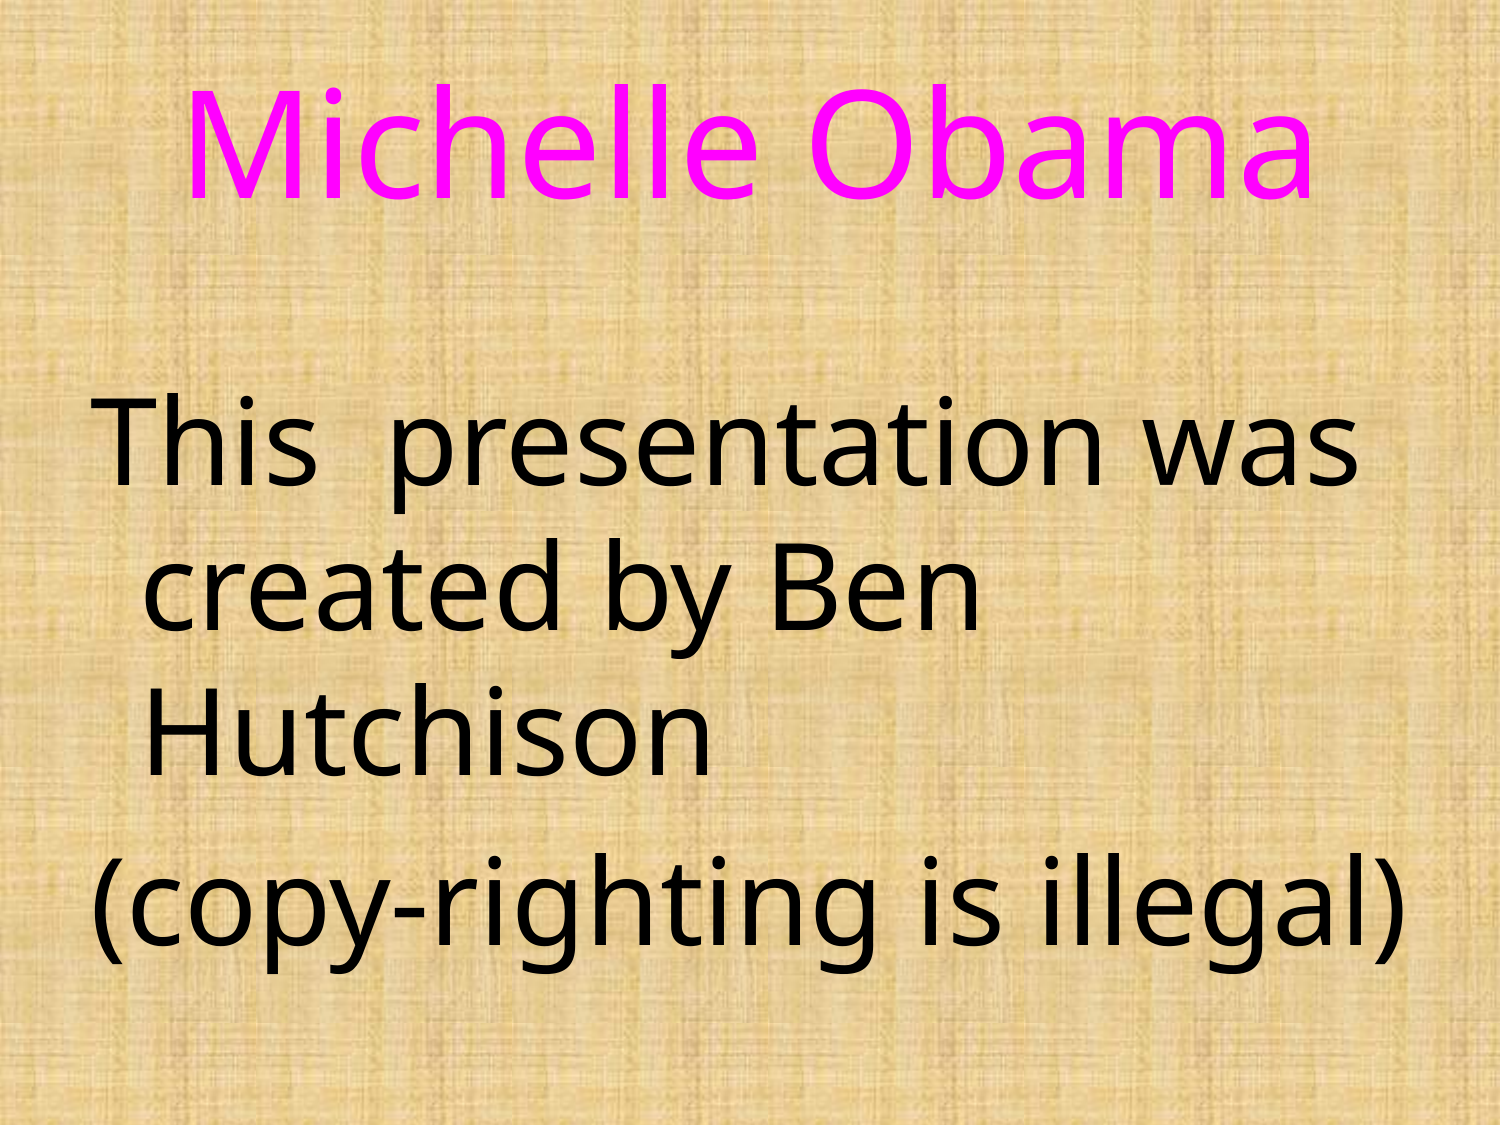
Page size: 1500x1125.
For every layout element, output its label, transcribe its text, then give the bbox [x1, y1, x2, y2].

list This presentation was created by Ben Hutchison (copy-righting is illegal) [75, 262, 1425, 1005]
picture [0, 0, 1500, 1125]
title Michelle Obama [75, 45, 1425, 233]
